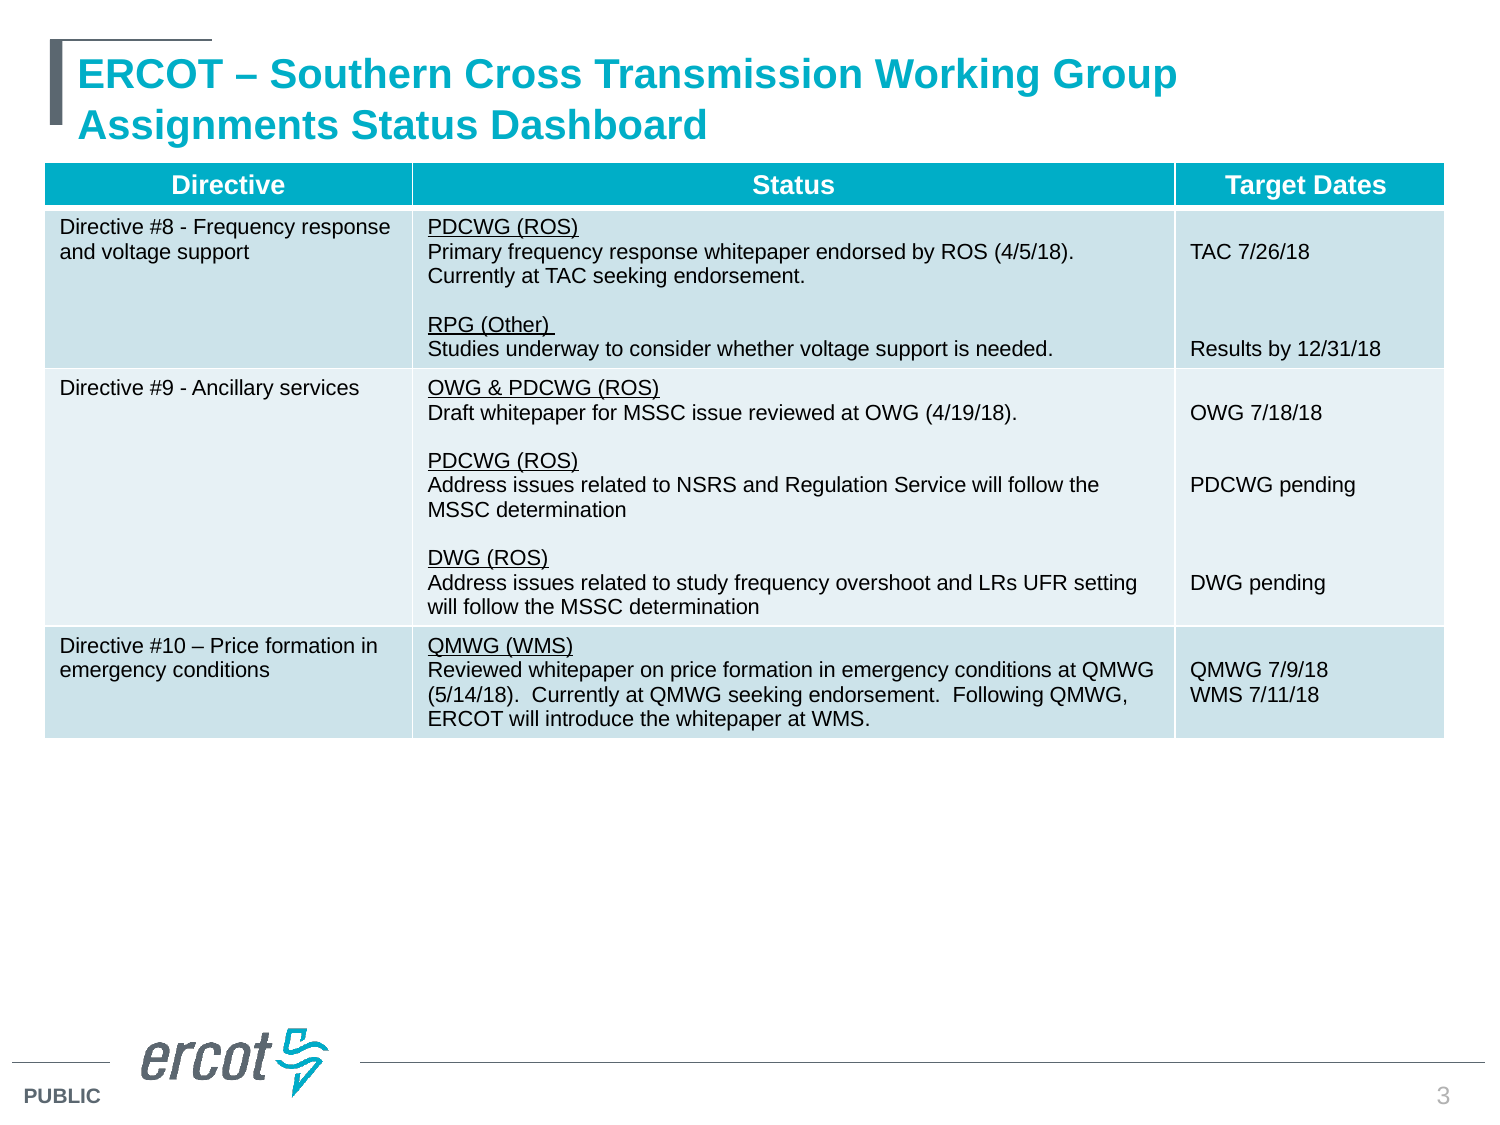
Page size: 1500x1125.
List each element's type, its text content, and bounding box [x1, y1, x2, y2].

table_cell OWG 7/18/18 PDCWG pending DWG pending [1176, 369, 1444, 625]
table_cell PDCWG (ROS) Primary frequency response whitepaper endorsed by ROS (4/5/18). Currently at TAC seeking endorsement. RPG (Other) Studies underway to consider whether voltage support is needed. [413, 211, 1174, 368]
title ERCOT – Southern Cross Transmission Working Group Assignments Status Dashboard [62, 39, 1450, 125]
table_cell Directive #9 - Ancillary services [45, 369, 412, 625]
picture [137, 1024, 332, 1100]
table_cell QMWG (WMS) Reviewed whitepaper on price formation in emergency conditions at QMWG (5/14/18). Currently at QMWG seeking endorsement. Following QMWG, ERCOT will introduce the whitepaper at WMS. [413, 627, 1174, 738]
table_cell Directive #10 – Price formation in emergency conditions [45, 627, 412, 738]
table_header Directive [45, 163, 412, 205]
table_cell QMWG 7/9/18 WMS 7/11/18 [1176, 627, 1444, 738]
table_header Status [413, 163, 1174, 205]
table_cell TAC 7/26/18 Results by 12/31/18 [1176, 211, 1444, 368]
table_header Target Dates [1176, 163, 1444, 205]
slide_number 3 [1400, 1076, 1488, 1113]
table_cell OWG & PDCWG (ROS) Draft whitepaper for MSSC issue reviewed at OWG (4/19/18). PDCWG (ROS) Address issues related to NSRS and Regulation Service will follow the MSSC determination DWG (ROS) Address issues related to study frequency overshoot and LRs UFR setting will follow the MSSC determination [413, 369, 1174, 625]
table_cell Directive #8 - Frequency response and voltage support [45, 211, 412, 368]
